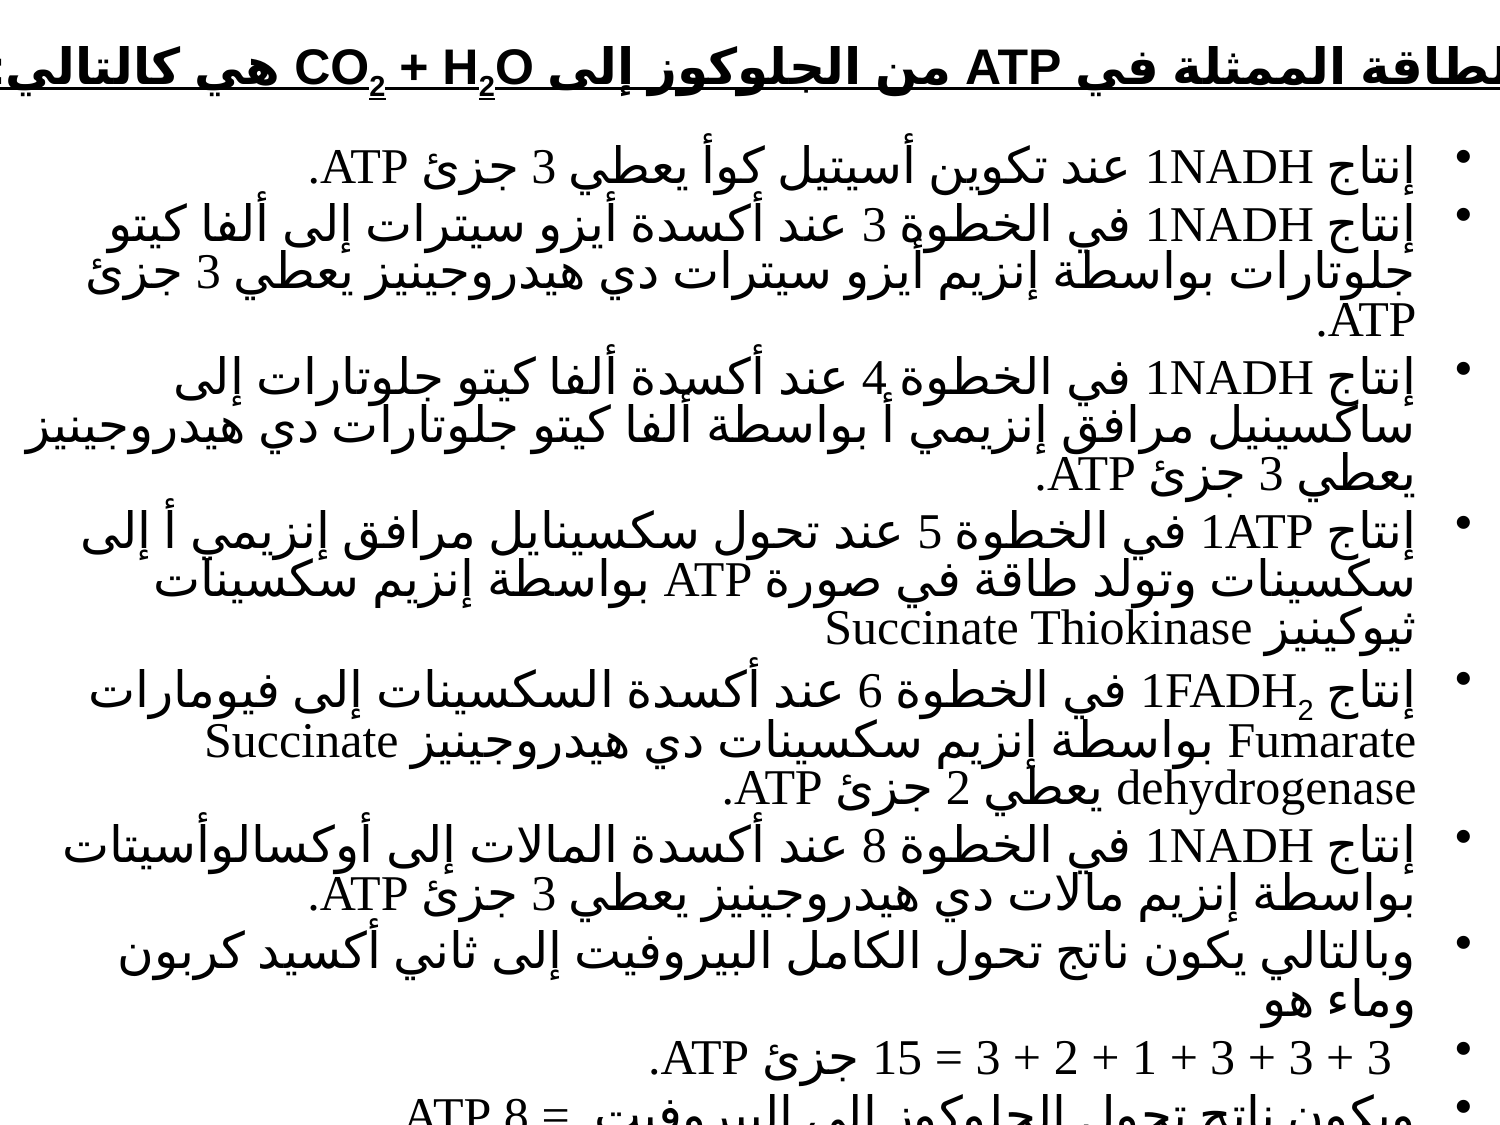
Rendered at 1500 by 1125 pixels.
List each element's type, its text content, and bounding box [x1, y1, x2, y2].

list إنتاج 1NADH عند تكوين أسيتيل كوأ يعطي 3 جزئ ATP. إنتاج 1NADH في الخطوة 3 عند أكسدة أيزو سيترات إلى ألفا كيتو جلوتارات بواسطة إنزيم أيزو سيترات دي هيدروجينيز يعطي 3 جزئ ATP. إنتاج 1NADH في الخطوة 4 عند أكسدة ألفا كيتو جلوتارات إلى ساكسينيل مرافق إنزيمي أ بواسطة ألفا كيتو جلوتارات دي هيدروجينيز يعطي 3 جزئ ATP. إنتاج 1ATP في الخطوة 5 عند تحول سكسينايل مرافق إنزيمي أ إلى سكسينات وتولد طاقة في صورة ATP بواسطة إنزيم سكسينات ثيوكينيز Succinate Thiokinase إنتاج 1FADH2 في الخطوة 6 عند أكسدة السكسينات إلى فيومارات Fumarate بواسطة إنزيم سكسينات دي هيدروجينيز Succinate dehydrogenase يعطي 2 جزئ ATP. إنتاج 1NADH في الخطوة 8 عند أكسدة المالات إلى أوكسالوأسيتات بواسطة إنزيم مالات دي هيدروجينيز يعطي 3 جزئ ATP. وبالتالي يكون ناتج تحول الكامل البيروفيت إلى ثاني أكسيد كربون وماء هو 3 + 3 + 3 + 1 + 2 + 3 = 15 جزئ ATP. ويكون ناتج تحول الجلوكوز إلى البيروفيت = 8 ATP. وبالتالي تحول الجلوكوز كلياً إلى ثاني أكسيد كربون وماء يعطي 2(15) + 8 = 38 ATP [5, 136, 1489, 1107]
text_box حصيلة الطاقة الممثلة في ATP من الجلوكوز إلى CO2 + H2O هي كالتالي: [0, 26, 1500, 110]
